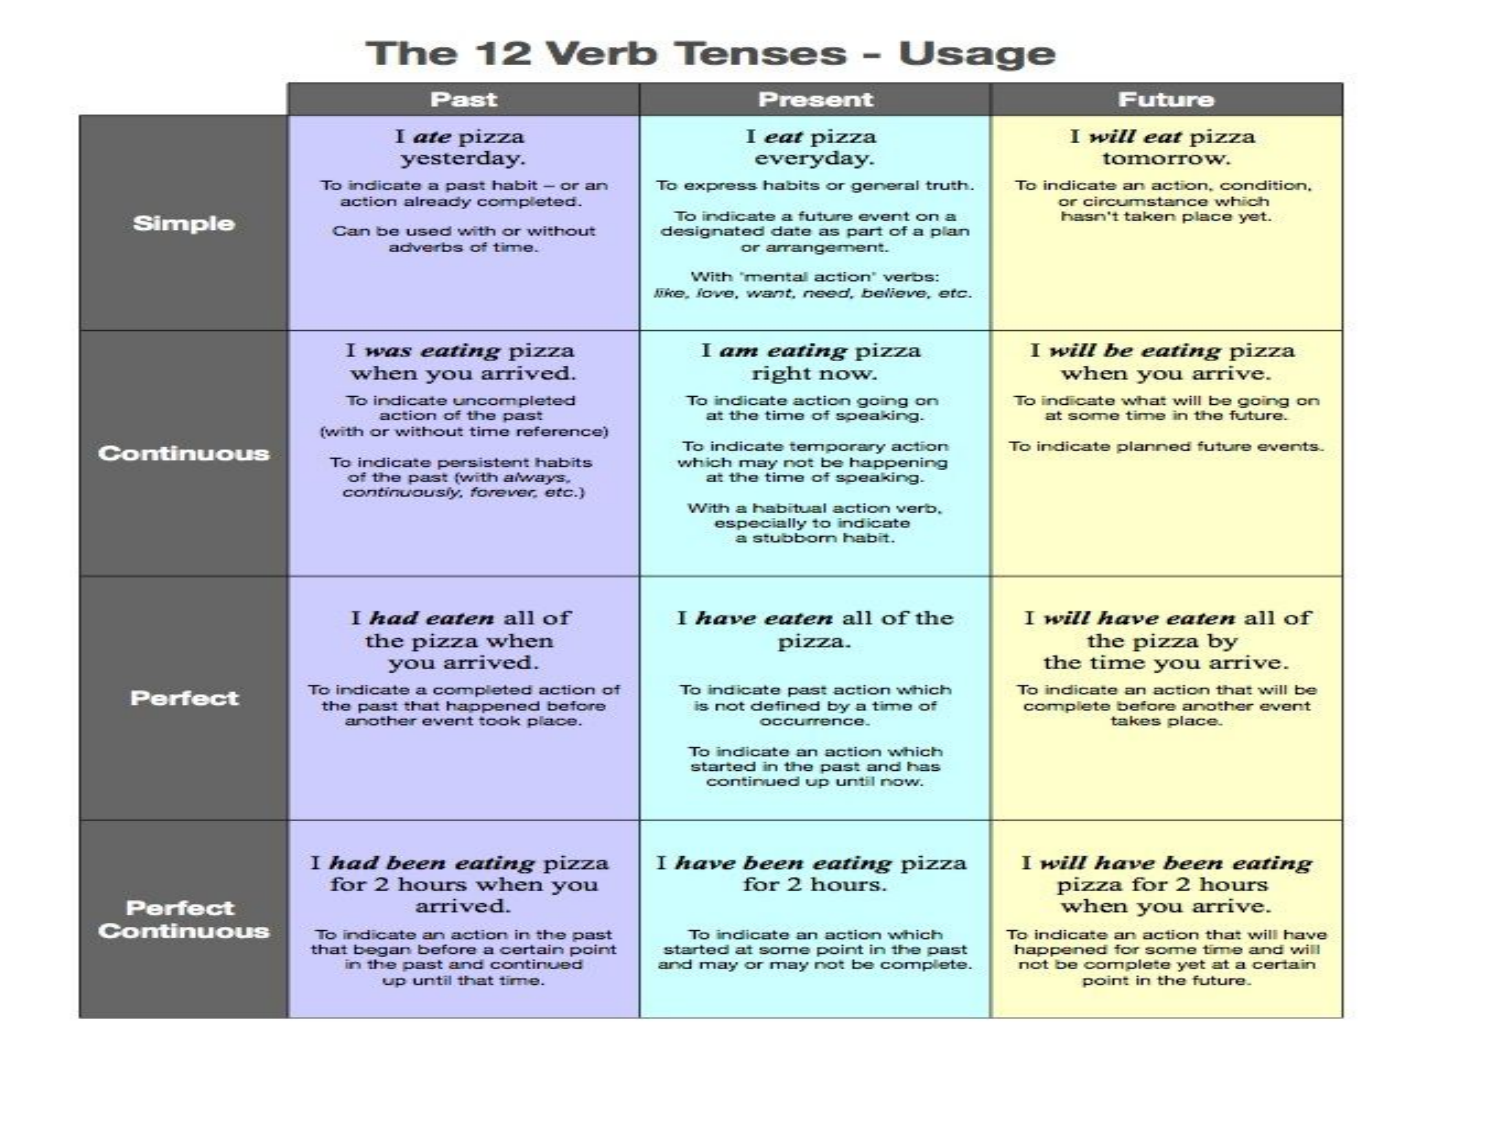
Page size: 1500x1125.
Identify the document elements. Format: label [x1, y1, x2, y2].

list [52, 30, 1373, 1036]
